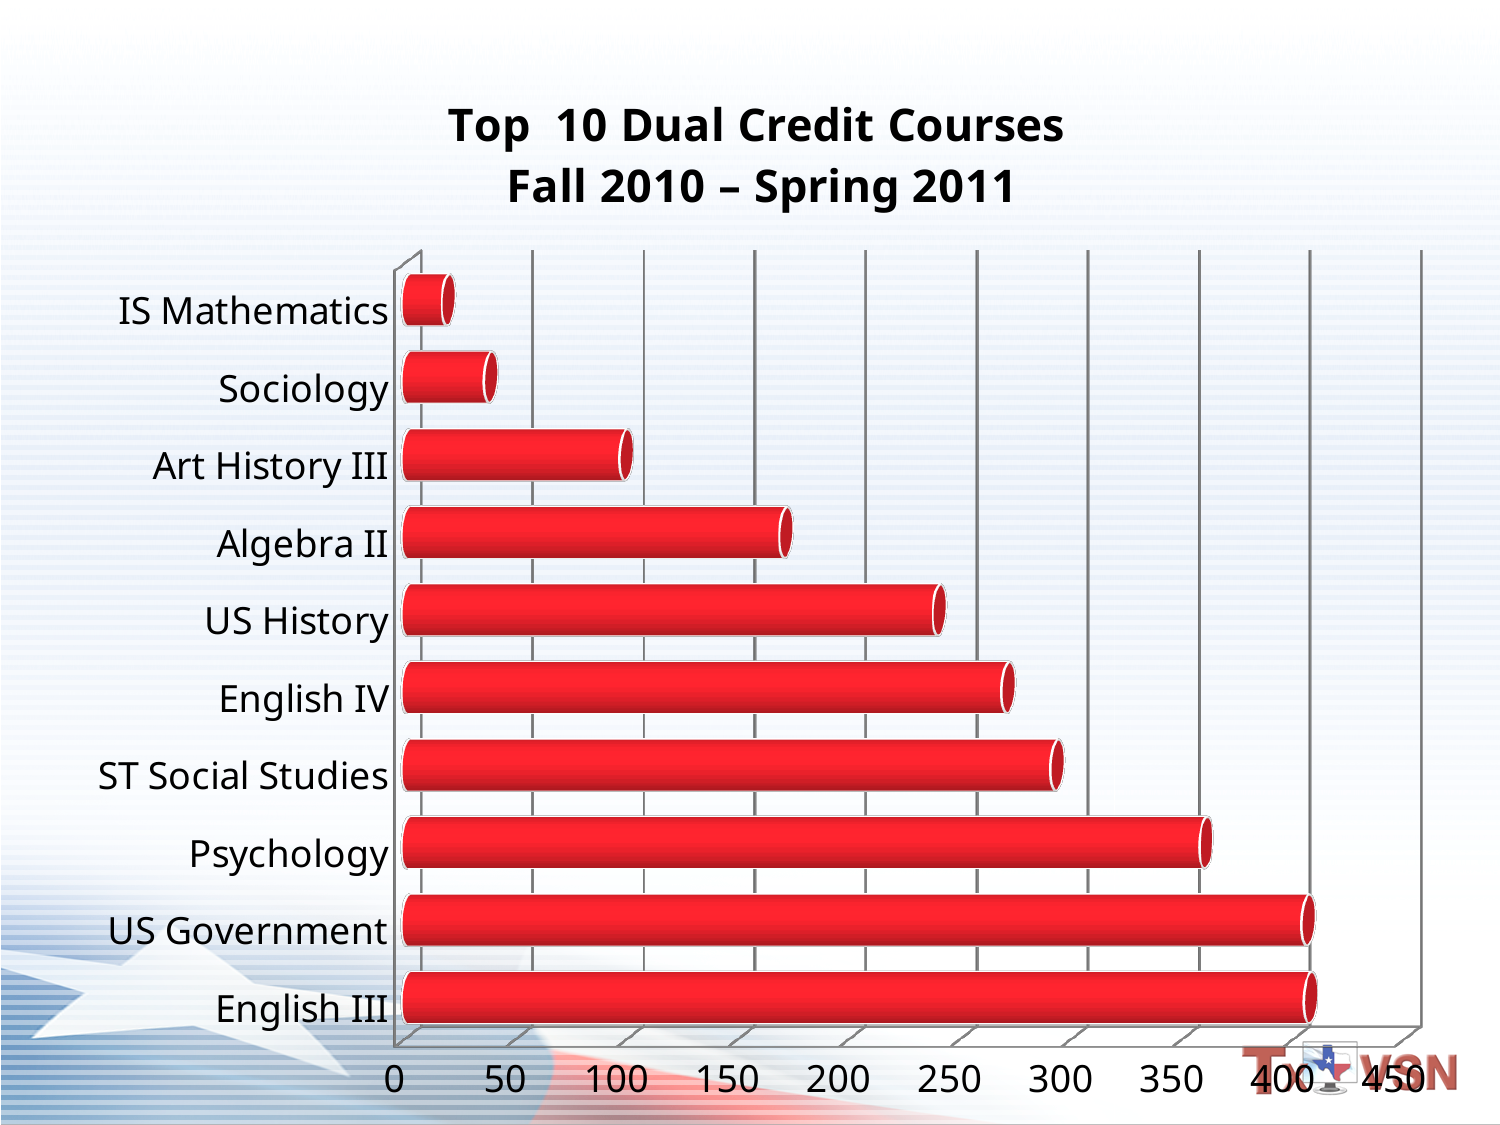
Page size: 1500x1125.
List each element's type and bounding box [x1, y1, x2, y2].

picture [0, 0, 1500, 1125]
chart [62, 49, 1463, 1125]
